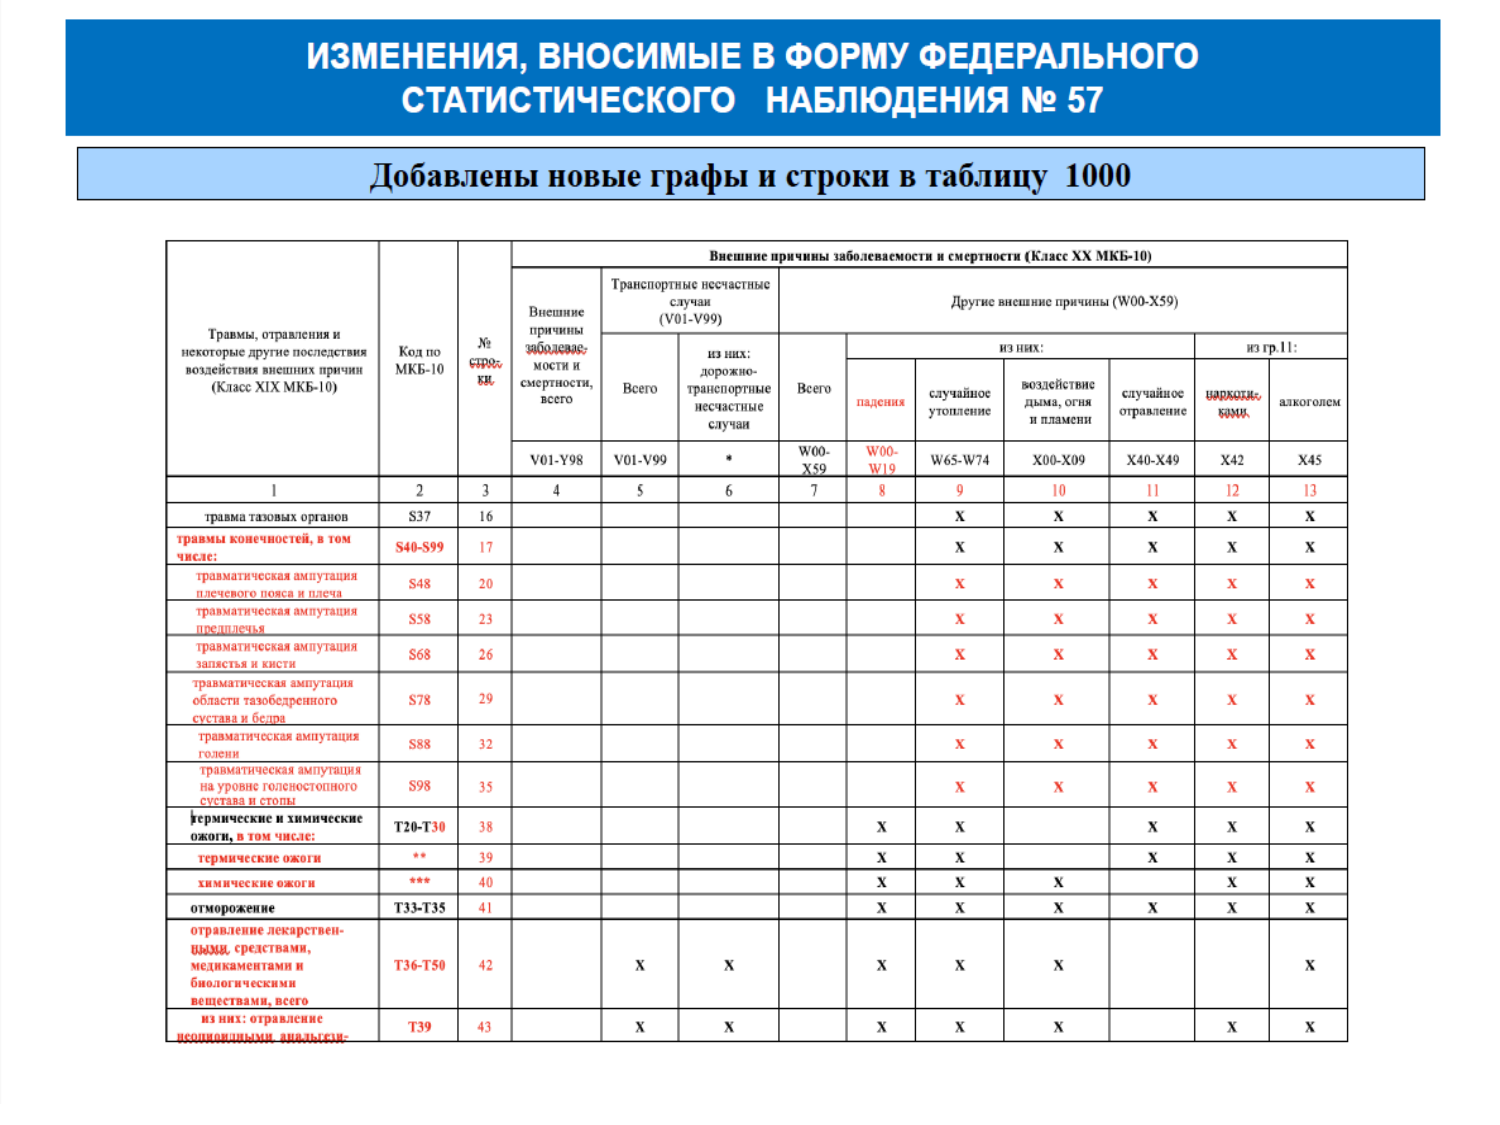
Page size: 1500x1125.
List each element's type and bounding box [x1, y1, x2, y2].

list [0, 0, 1500, 1104]
